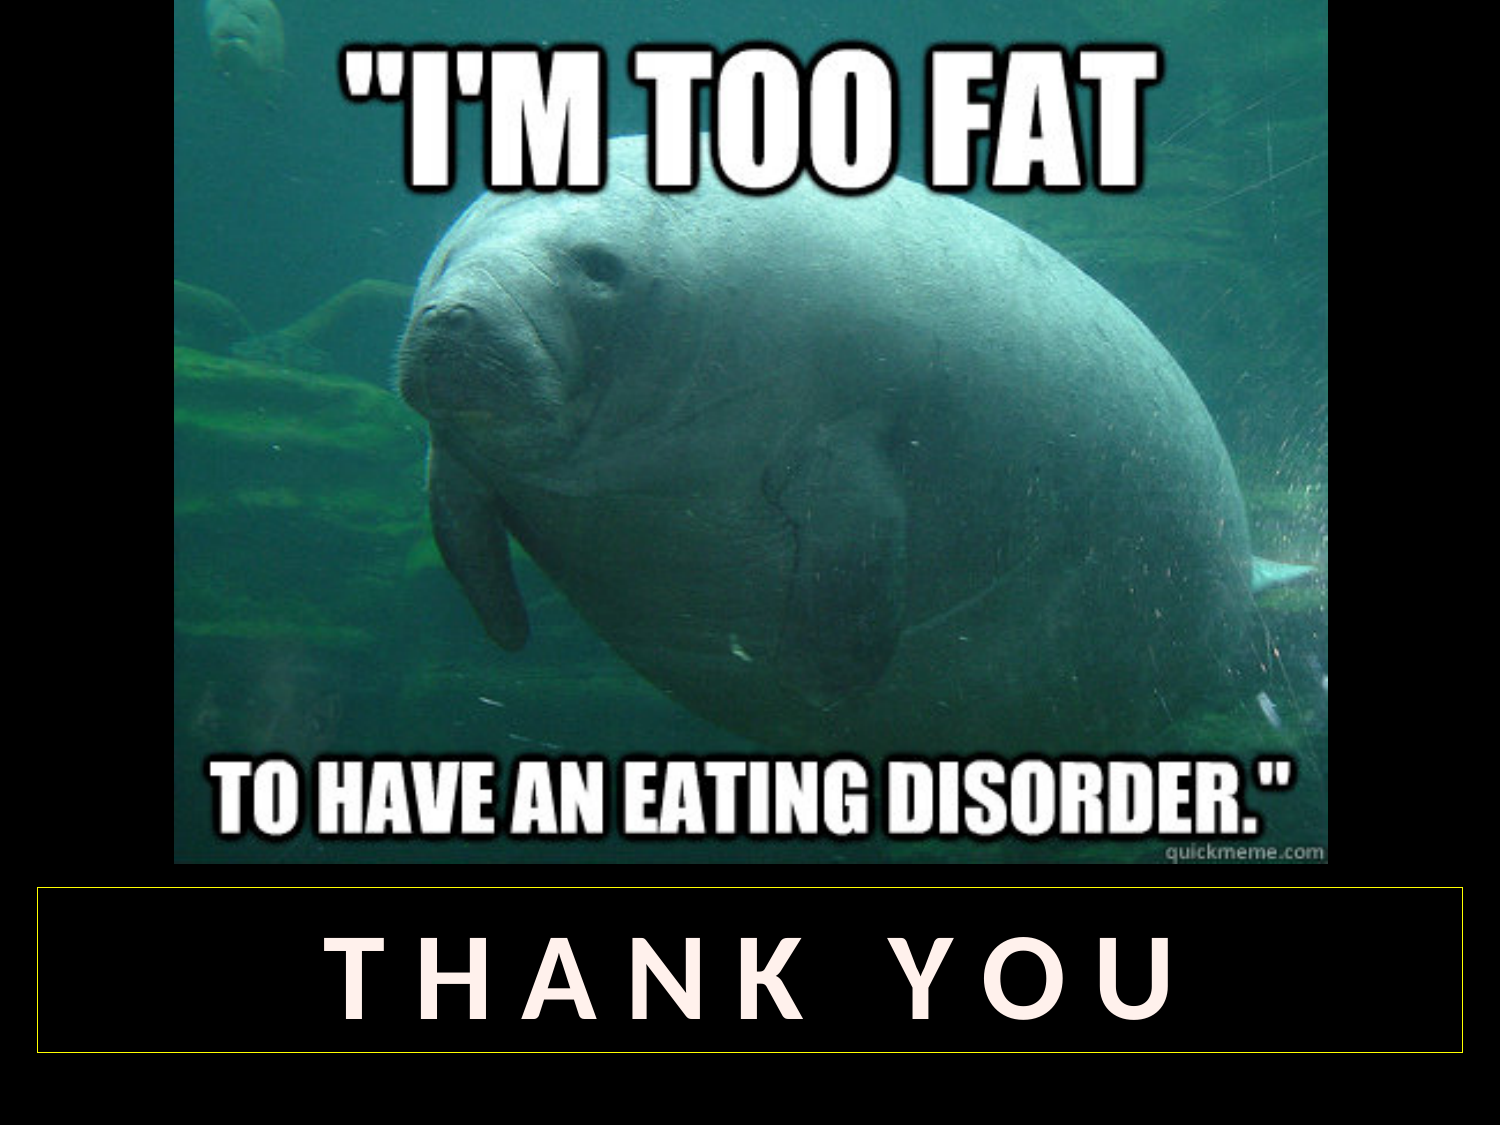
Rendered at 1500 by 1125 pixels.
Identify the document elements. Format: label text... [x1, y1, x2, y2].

text_box T H A N K Y O U [37, 887, 1463, 1053]
picture [174, 0, 1328, 865]
